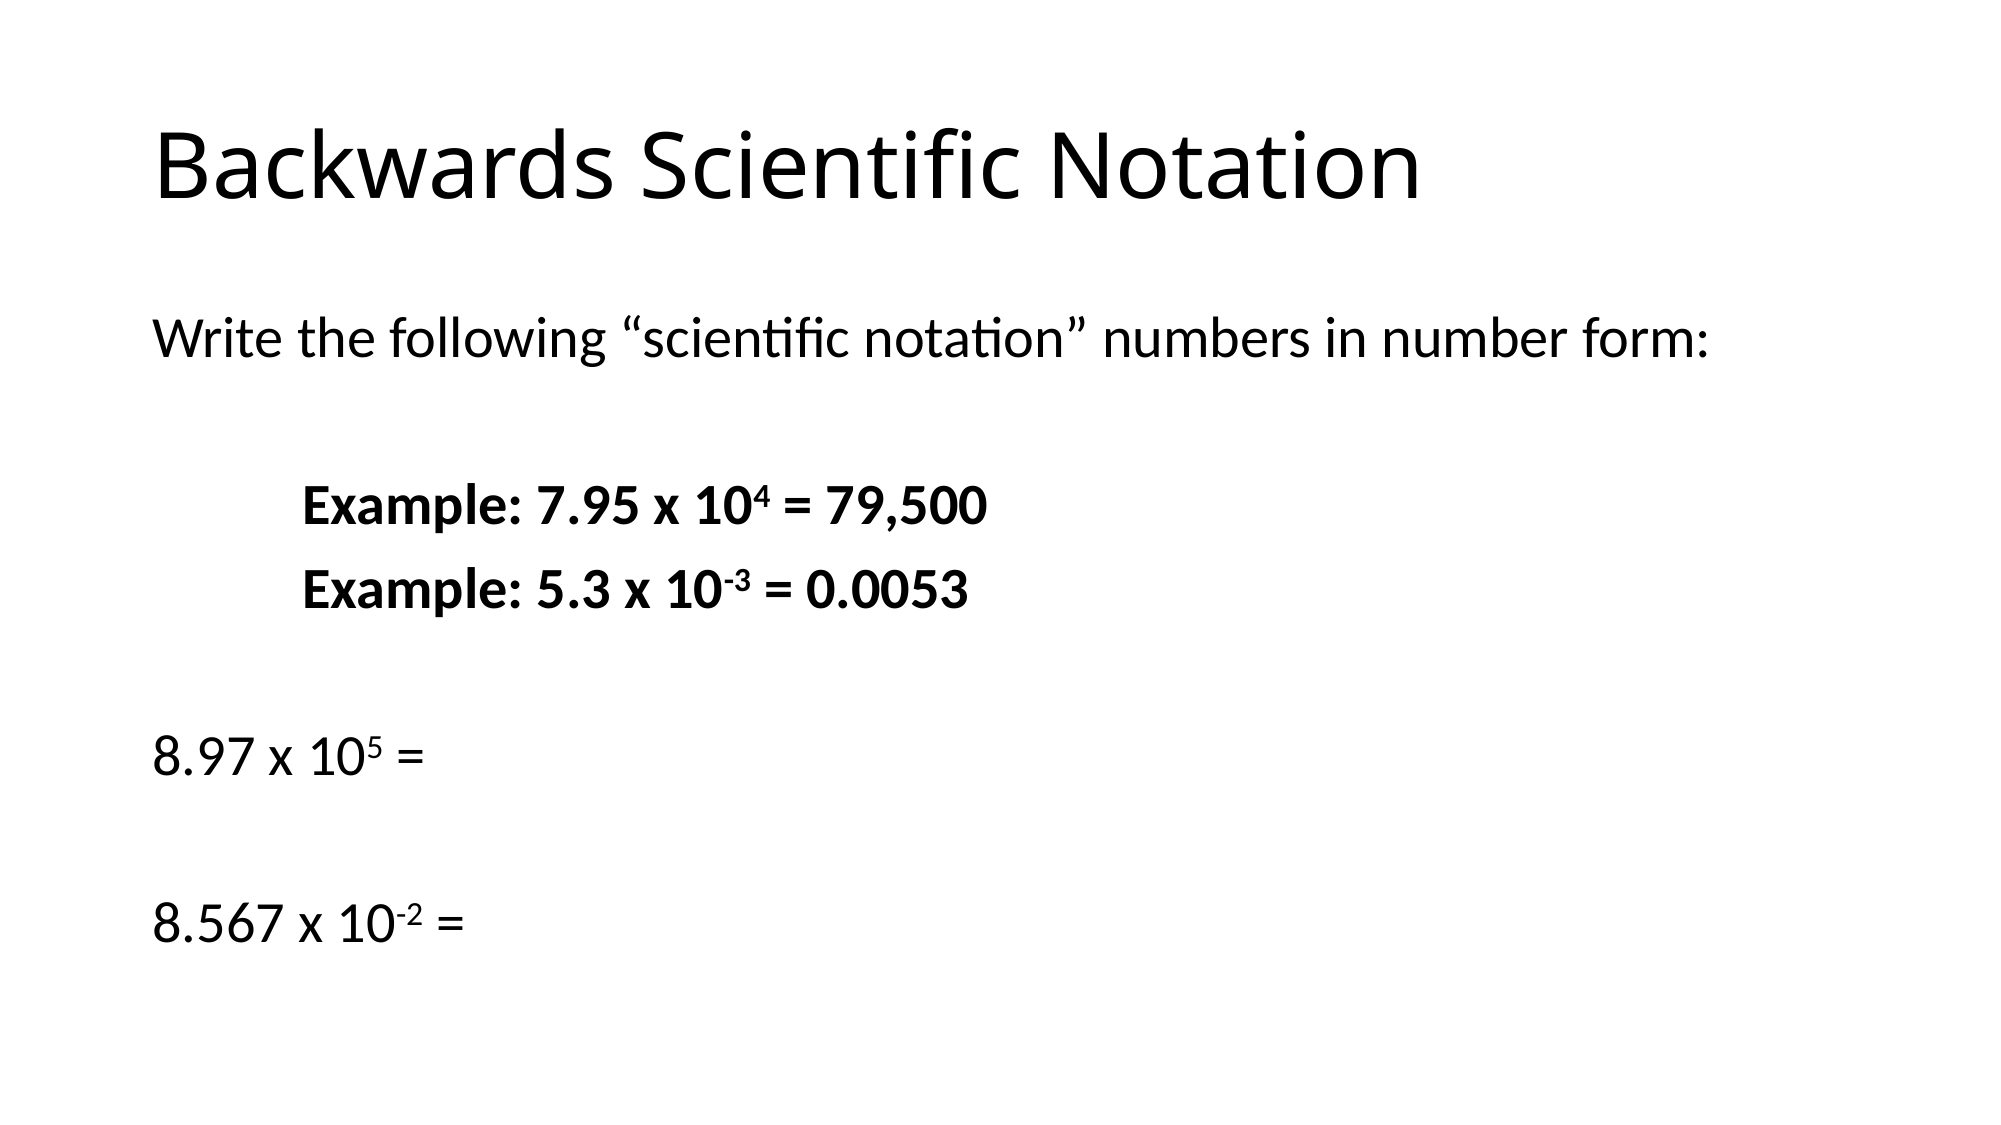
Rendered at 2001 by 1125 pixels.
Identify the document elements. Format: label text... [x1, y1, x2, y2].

title Backwards Scientific Notation [137, 59, 1863, 278]
list Write the following “scientific notation” numbers in number form: Example: 7.95 x 104 = 79,500 Example: 5.3 x 10-3 = 0.0053 8.97 x 105 = 8.567 x 10-2 = [137, 299, 1863, 1014]
